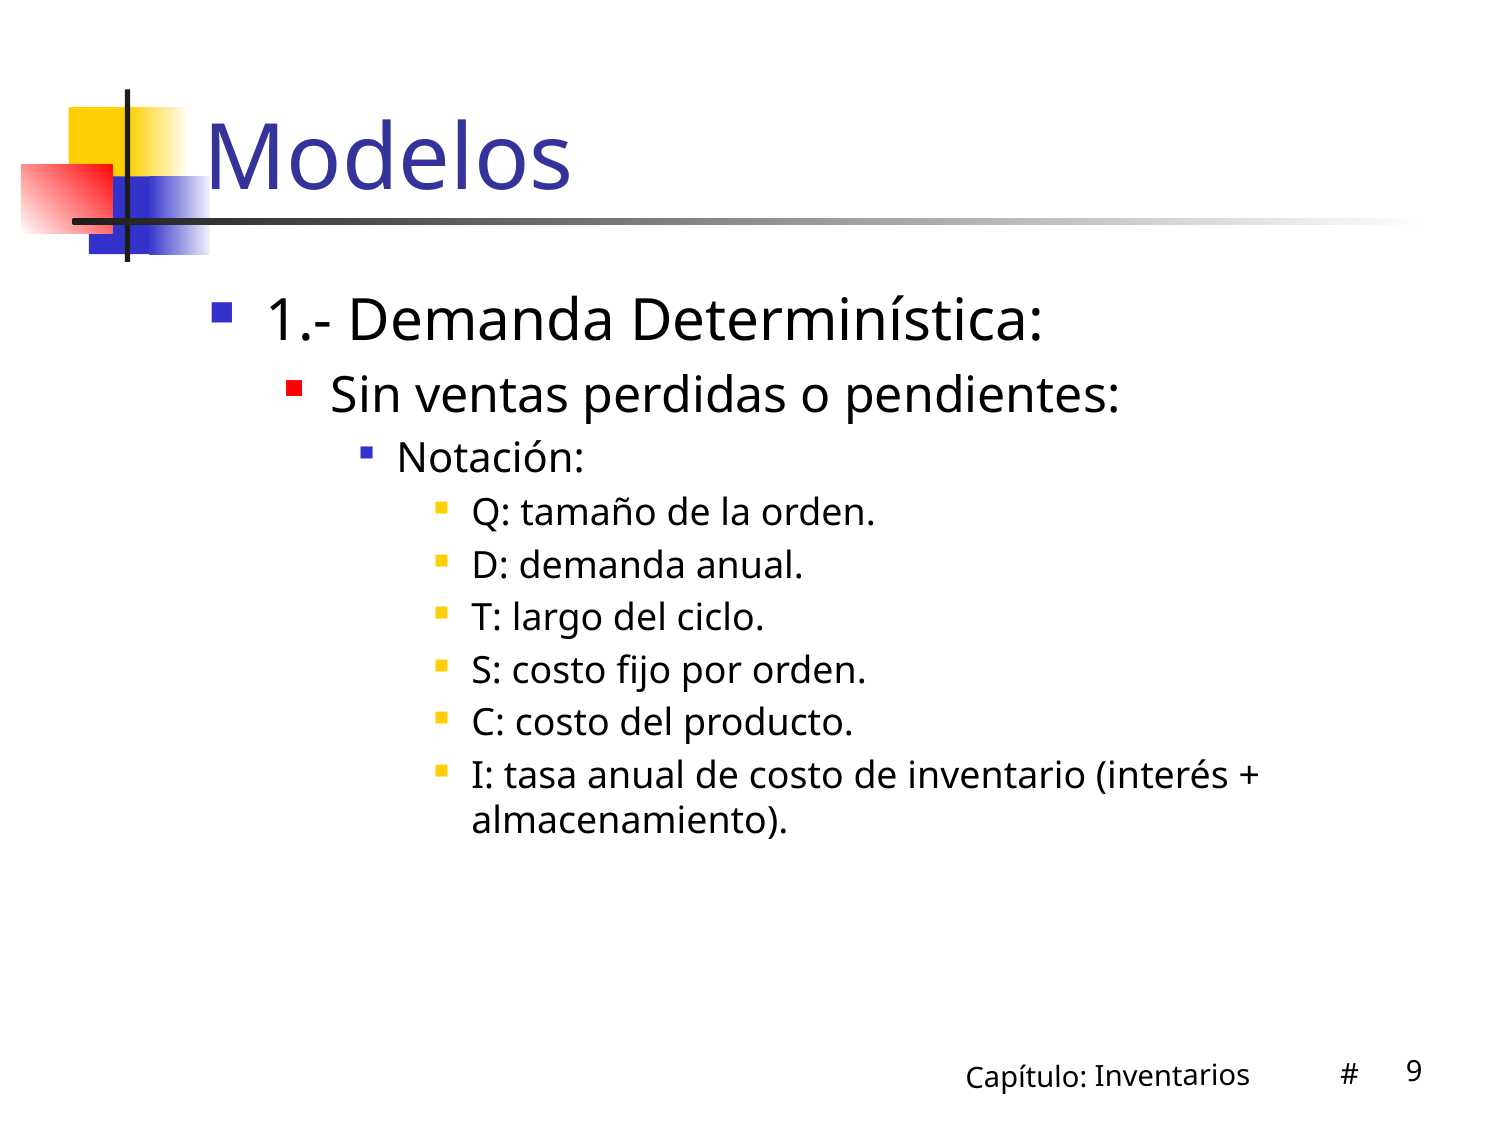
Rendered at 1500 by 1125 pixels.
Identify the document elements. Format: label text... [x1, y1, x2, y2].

slide_number 9 [1124, 1024, 1438, 1101]
list 1.- Demanda Determinística: Sin ventas perdidas o pendientes: Notación: Q: tamaño de la orden. D: demanda anual. T: largo del ciclo. S: costo fijo por orden. C: costo del producto. I: tasa anual de costo de inventario (interés + almacenamiento). [193, 274, 1470, 1007]
footer Capítulo: Inventarios # [923, 1028, 1402, 1108]
title Modelos [188, 27, 1468, 216]
